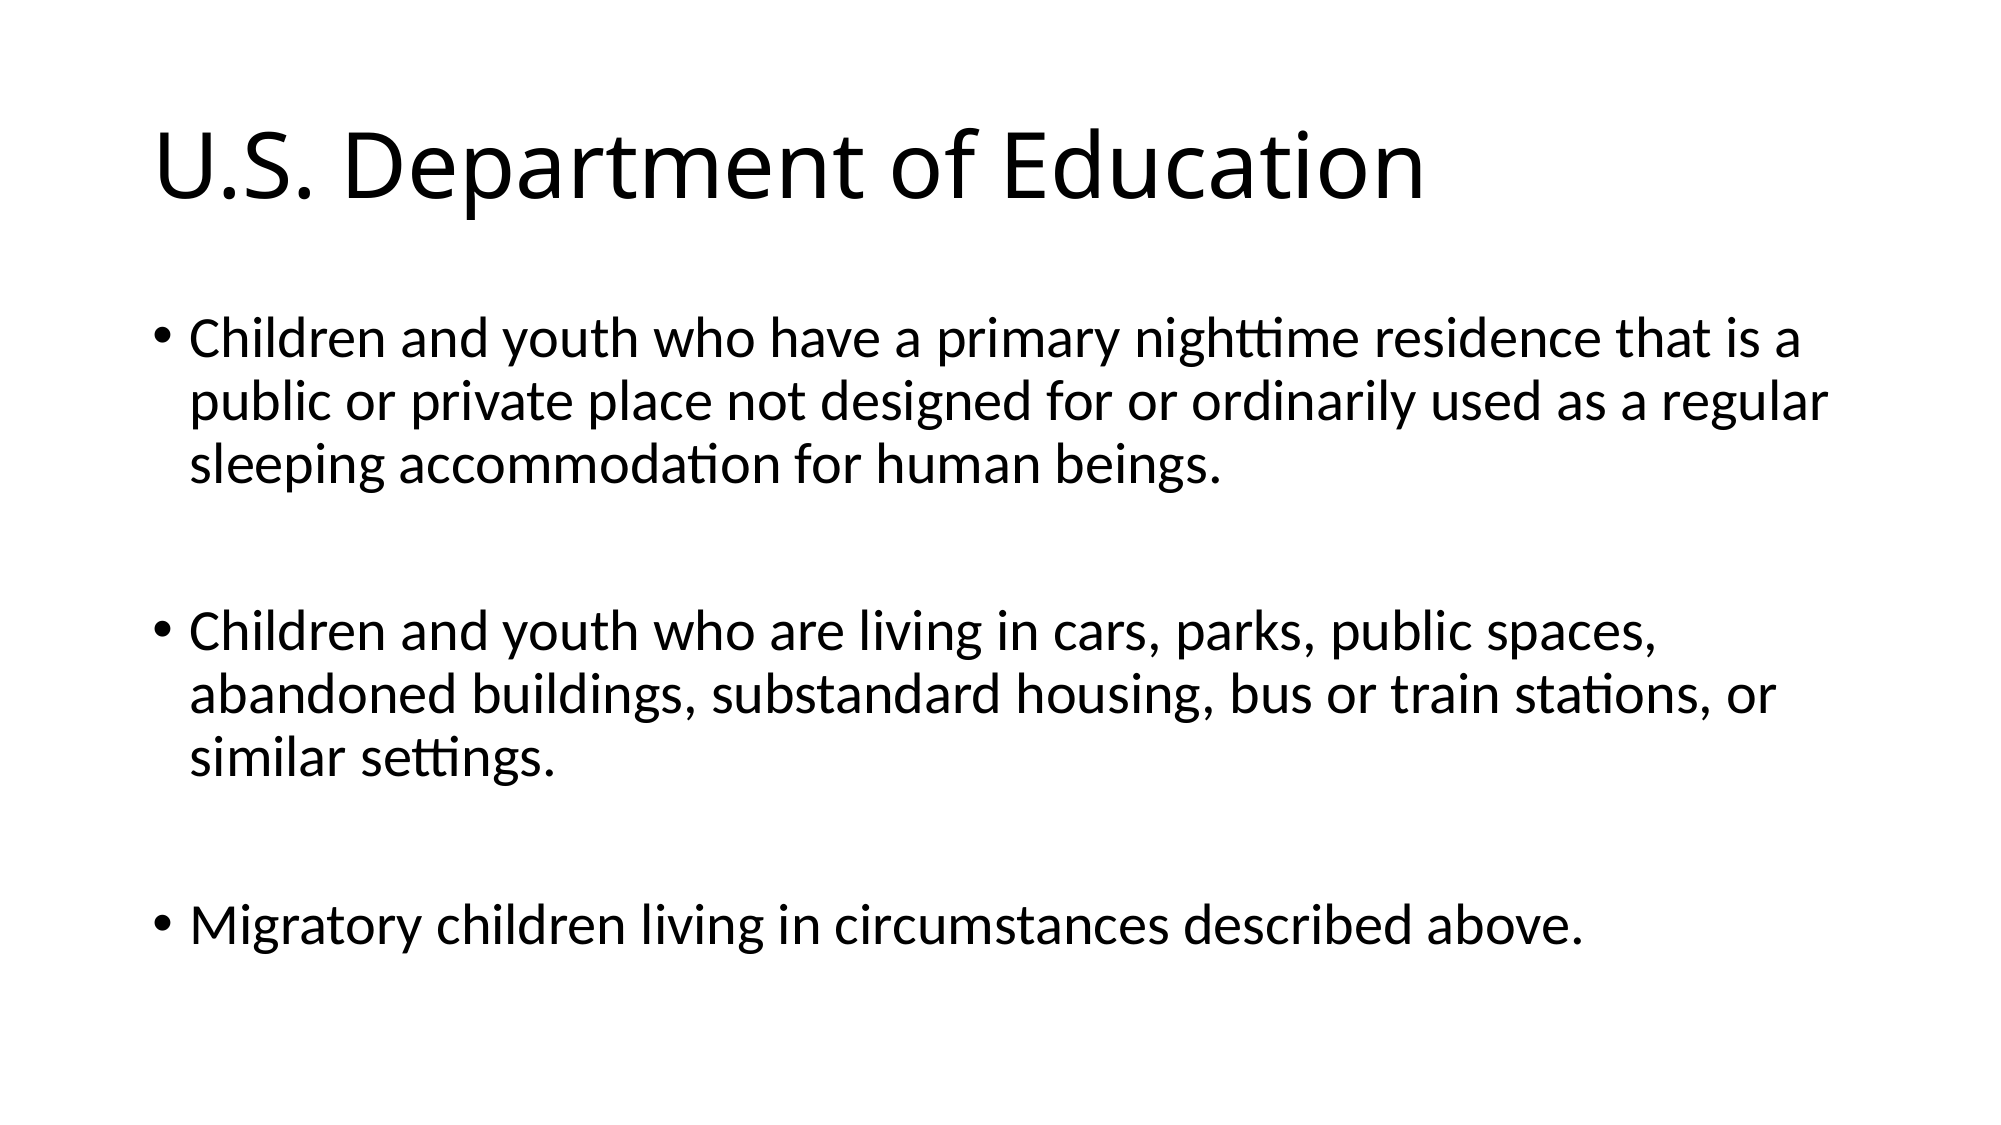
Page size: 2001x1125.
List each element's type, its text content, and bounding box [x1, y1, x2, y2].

title U.S. Department of Education [137, 59, 1863, 278]
list Children and youth who have a primary nighttime residence that is a public or private place not designed for or ordinarily used as a regular sleeping accommodation for human beings. Children and youth who are living in cars, parks, public spaces, abandoned buildings, substandard housing, bus or train stations, or similar settings. Migratory children living in circumstances described above. [137, 299, 1863, 1014]
